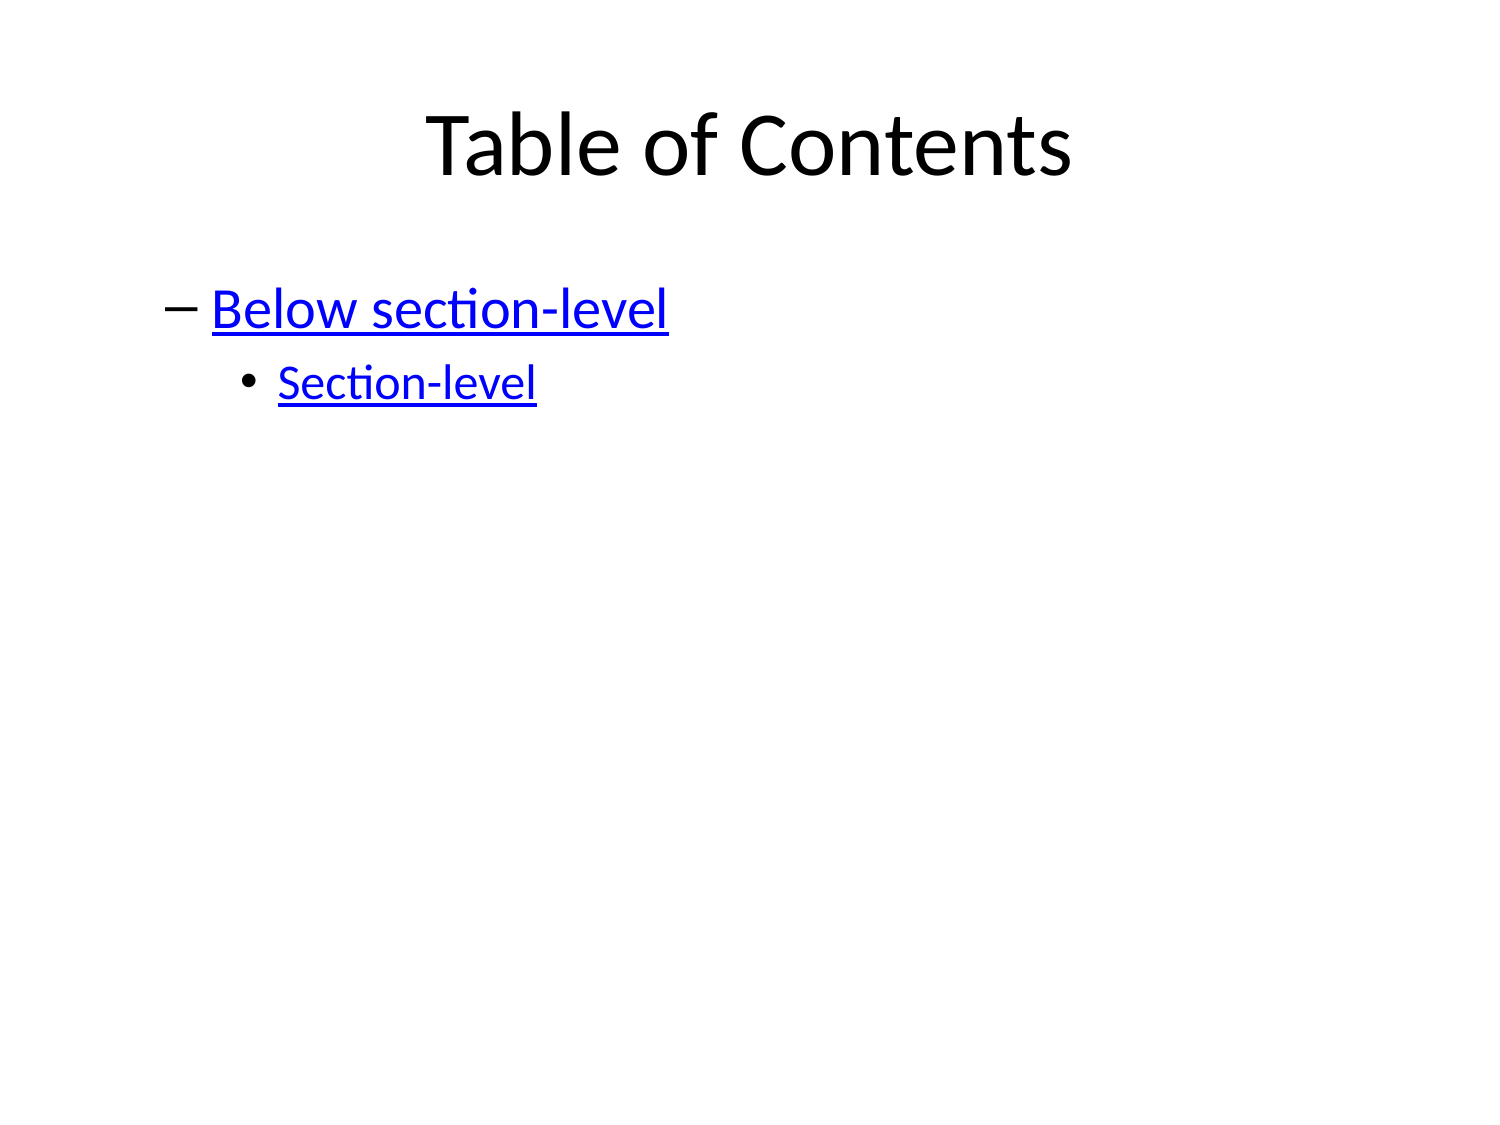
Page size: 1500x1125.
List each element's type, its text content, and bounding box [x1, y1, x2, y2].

list Below section-level Section-level [75, 262, 1425, 1005]
title Table of Contents [75, 45, 1425, 233]
